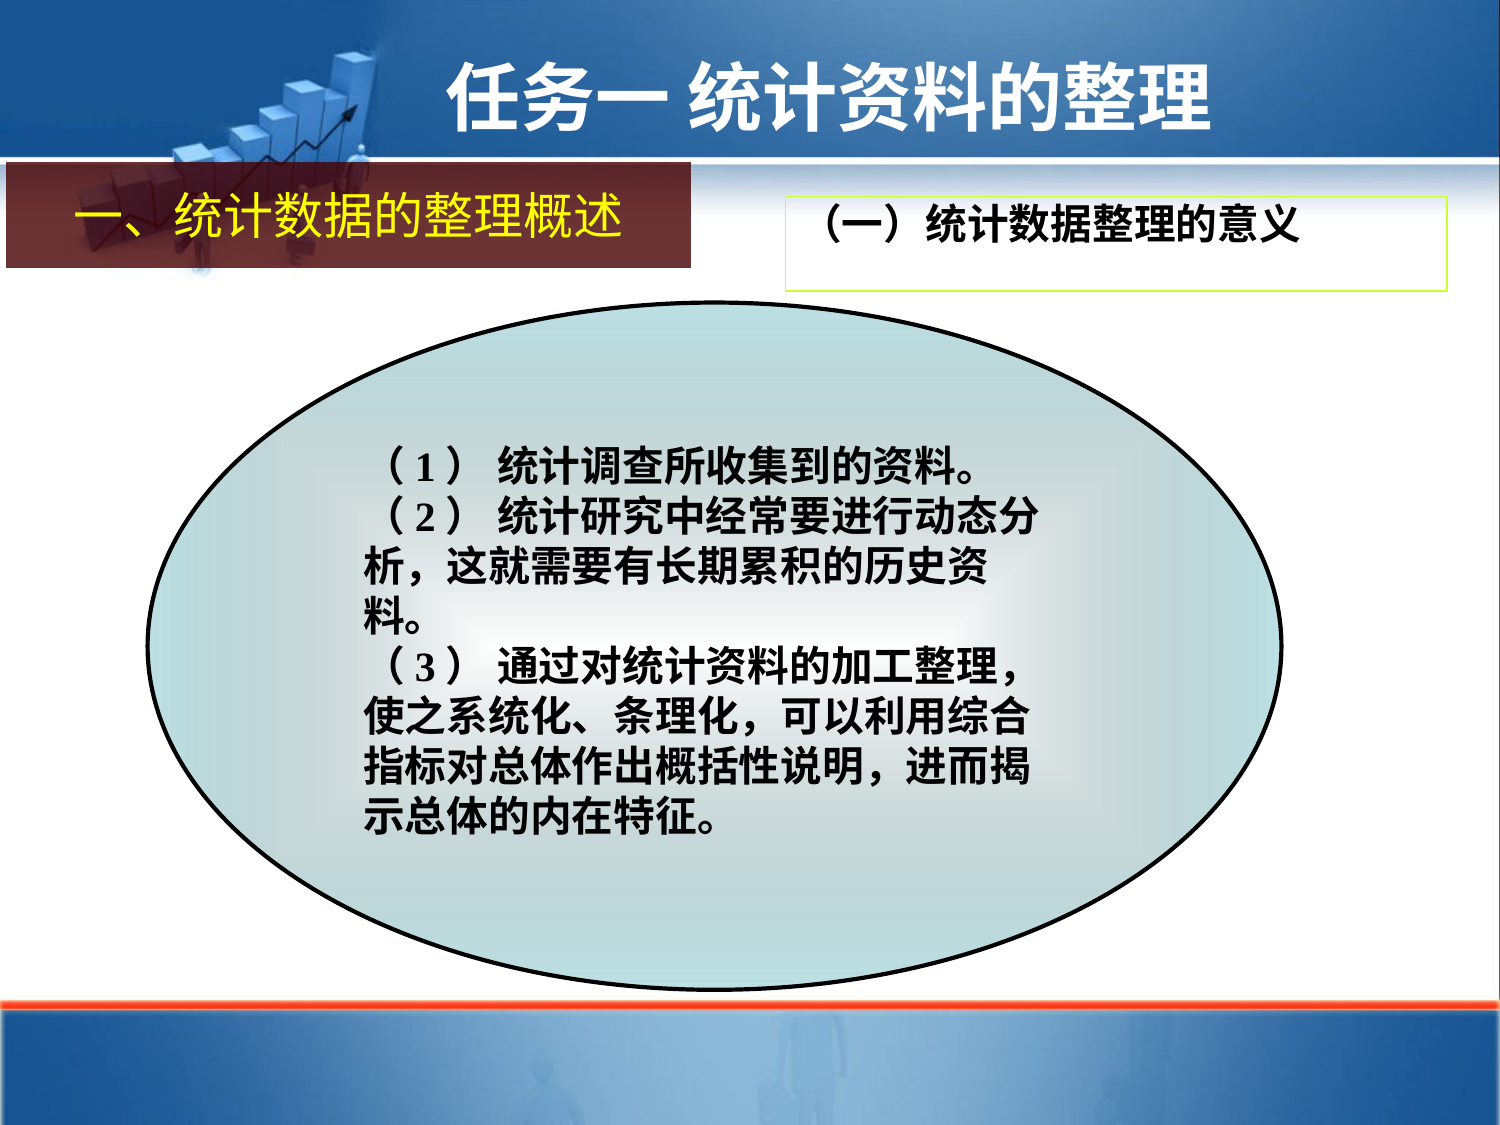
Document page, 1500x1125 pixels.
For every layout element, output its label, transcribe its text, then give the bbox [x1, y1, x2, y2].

text_box （一）统计数据整理的意义 [785, 196, 1447, 292]
text_box 任务一 统计资料的整理 [395, 42, 1500, 148]
text_box [147, 302, 1282, 990]
text_box 一、统计数据的整理概述 [6, 162, 691, 268]
text_box （1） 统计调查所收集到的资料。 （2） 统计研究中经常要进行动态分析，这就需要有长期累积的历史资料。 （3） 通过对统计资料的加工整理，使之系统化、条理化，可以利用综合指标对总体作出概括性说明，进而揭示总体的内在特征。 [348, 432, 1069, 848]
picture [0, 0, 1500, 1125]
